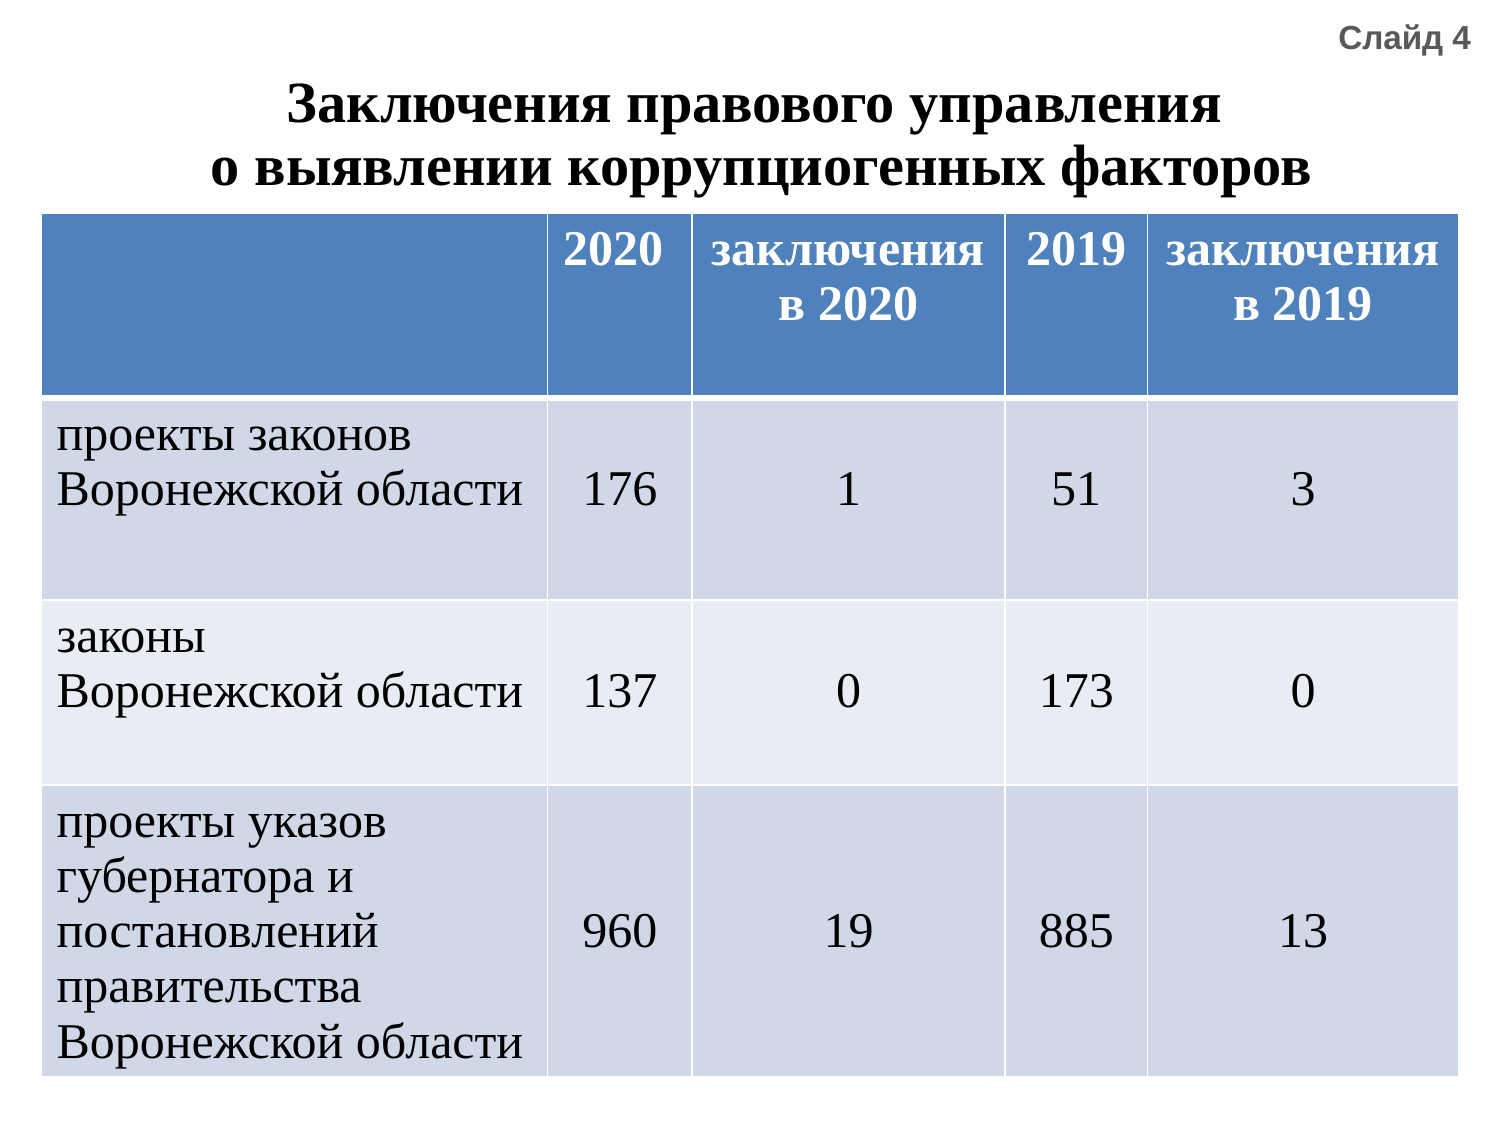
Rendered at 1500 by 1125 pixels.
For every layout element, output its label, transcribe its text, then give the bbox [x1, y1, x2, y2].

table_cell проекты законов Воронежской области [42, 401, 547, 599]
table_cell 0 [1148, 601, 1458, 784]
text_box Слайд 4 [1288, 9, 1486, 64]
table_cell проекты указов губернатора и постановлений правительства Воронежской области [42, 786, 547, 1076]
table_header 2020 [548, 214, 691, 395]
table_cell 51 [1006, 401, 1147, 599]
table_cell 173 [1006, 601, 1147, 784]
text_box Заключения правового управления о выявлении коррупциогенных факторов [86, 64, 1437, 212]
table_header заключения в 2019 [1148, 214, 1458, 395]
table_header [42, 214, 547, 395]
table_cell 960 [548, 786, 691, 1076]
table_header заключения в 2020 [693, 214, 1004, 395]
table_cell 176 [548, 401, 691, 599]
table_cell 13 [1148, 786, 1458, 1076]
table_cell 1 [693, 401, 1004, 599]
table_cell 19 [693, 786, 1004, 1076]
table_cell 0 [693, 601, 1004, 784]
table_header 2019 [1006, 214, 1147, 395]
table_cell 3 [1148, 401, 1458, 599]
table_cell законы Воронежской области [42, 601, 547, 784]
table_cell 885 [1006, 786, 1147, 1076]
table_cell 137 [548, 601, 691, 784]
